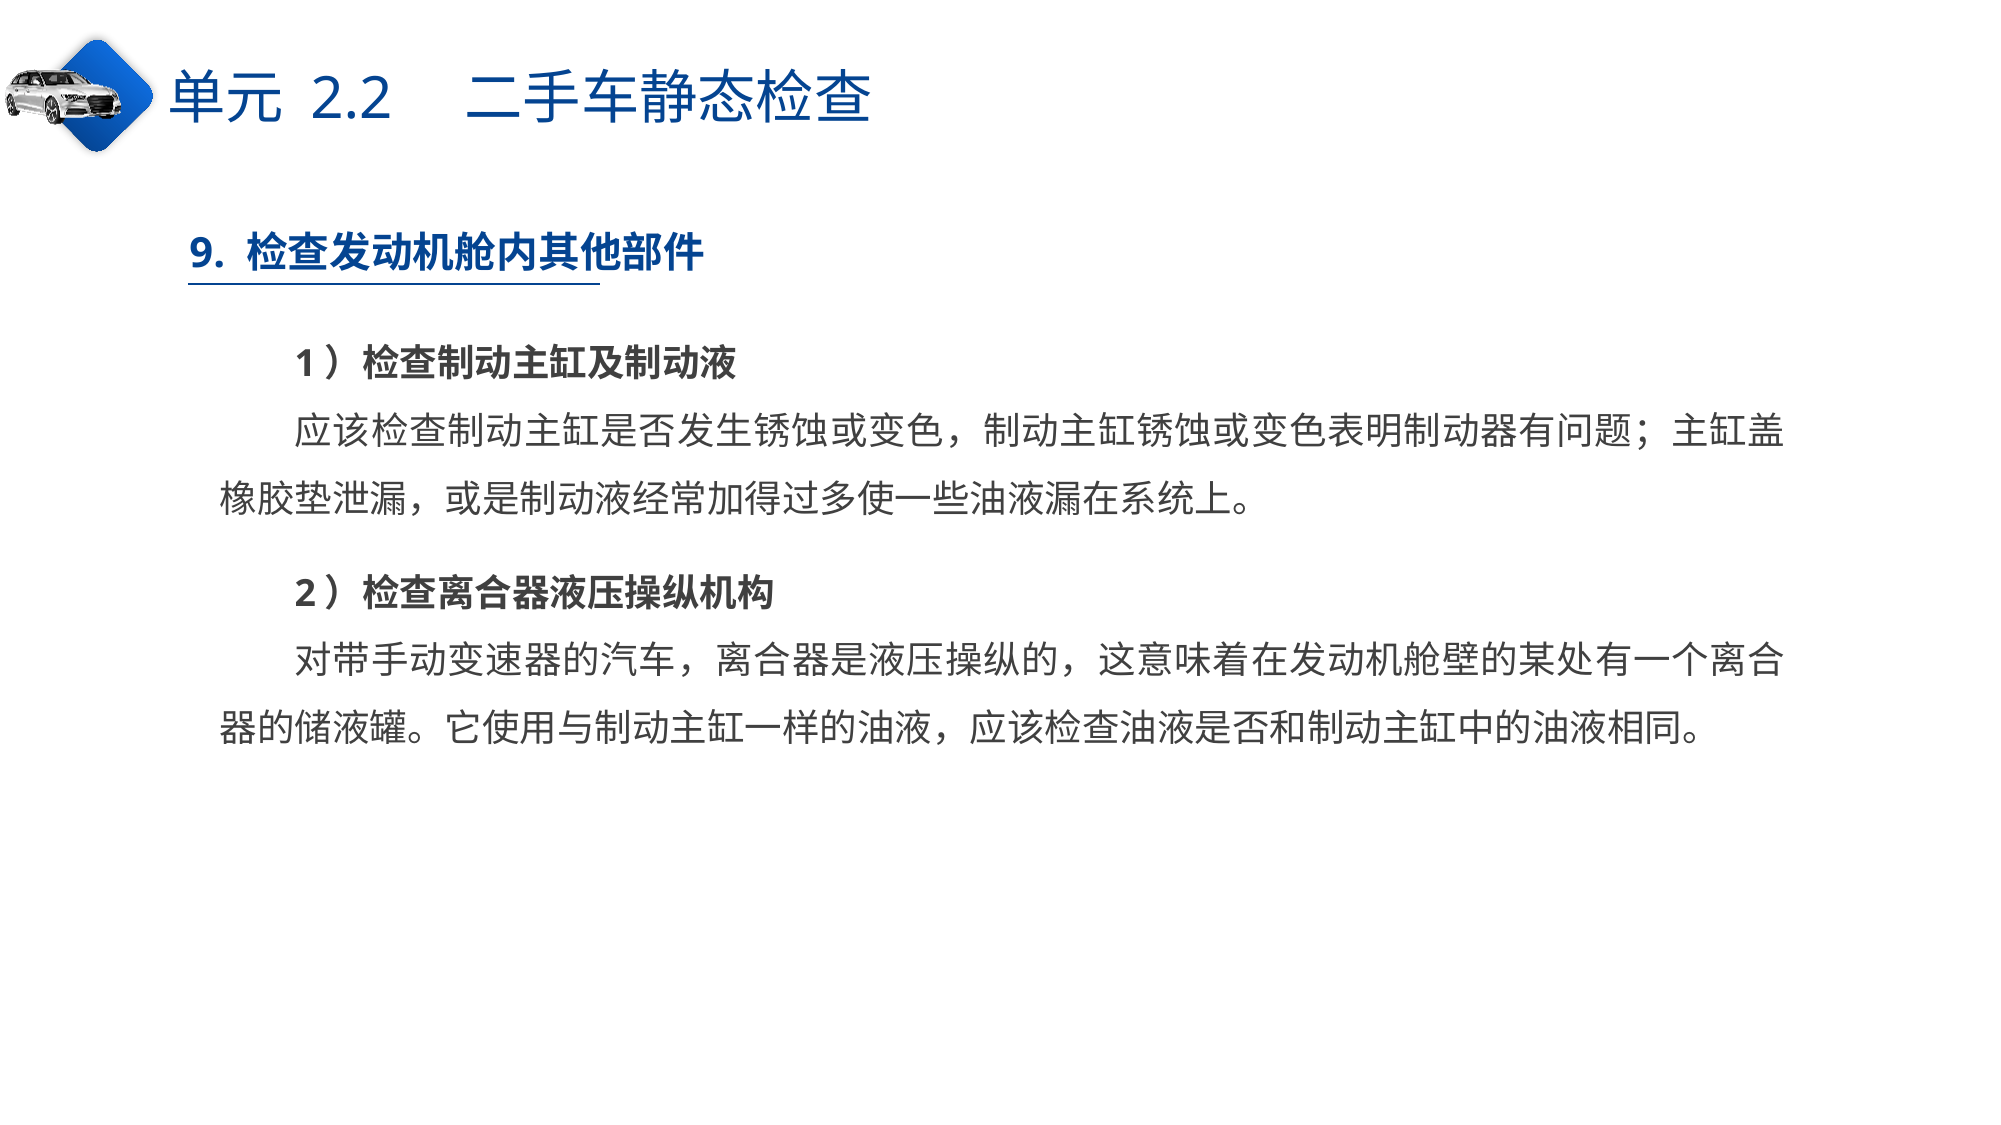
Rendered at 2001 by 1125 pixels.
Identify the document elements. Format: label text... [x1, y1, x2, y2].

text_box 应该检查制动主缸是否发生锈蚀或变色，制动主缸锈蚀或变色表明制动器有问题；主缸盖橡胶垫泄漏，或是制动液经常加得过多使一些油液漏在系统上。 [204, 377, 1800, 527]
text_box 1）检查制动主缸及制动液 [204, 308, 1000, 391]
text_box 单元 2.2 二手车静态检查 [152, 52, 888, 138]
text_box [174, 217, 1330, 284]
text_box 对带手动变速器的汽车，离合器是液压操纵的，这意味着在发动机舱壁的某处有一个离合器的储液罐。它使用与制动主缸一样的油液，应该检查油液是否和制动主缸中的油液相同。 [204, 606, 1800, 756]
text_box 2）检查离合器液压操纵机构 [204, 538, 1000, 621]
picture [0, 31, 125, 157]
